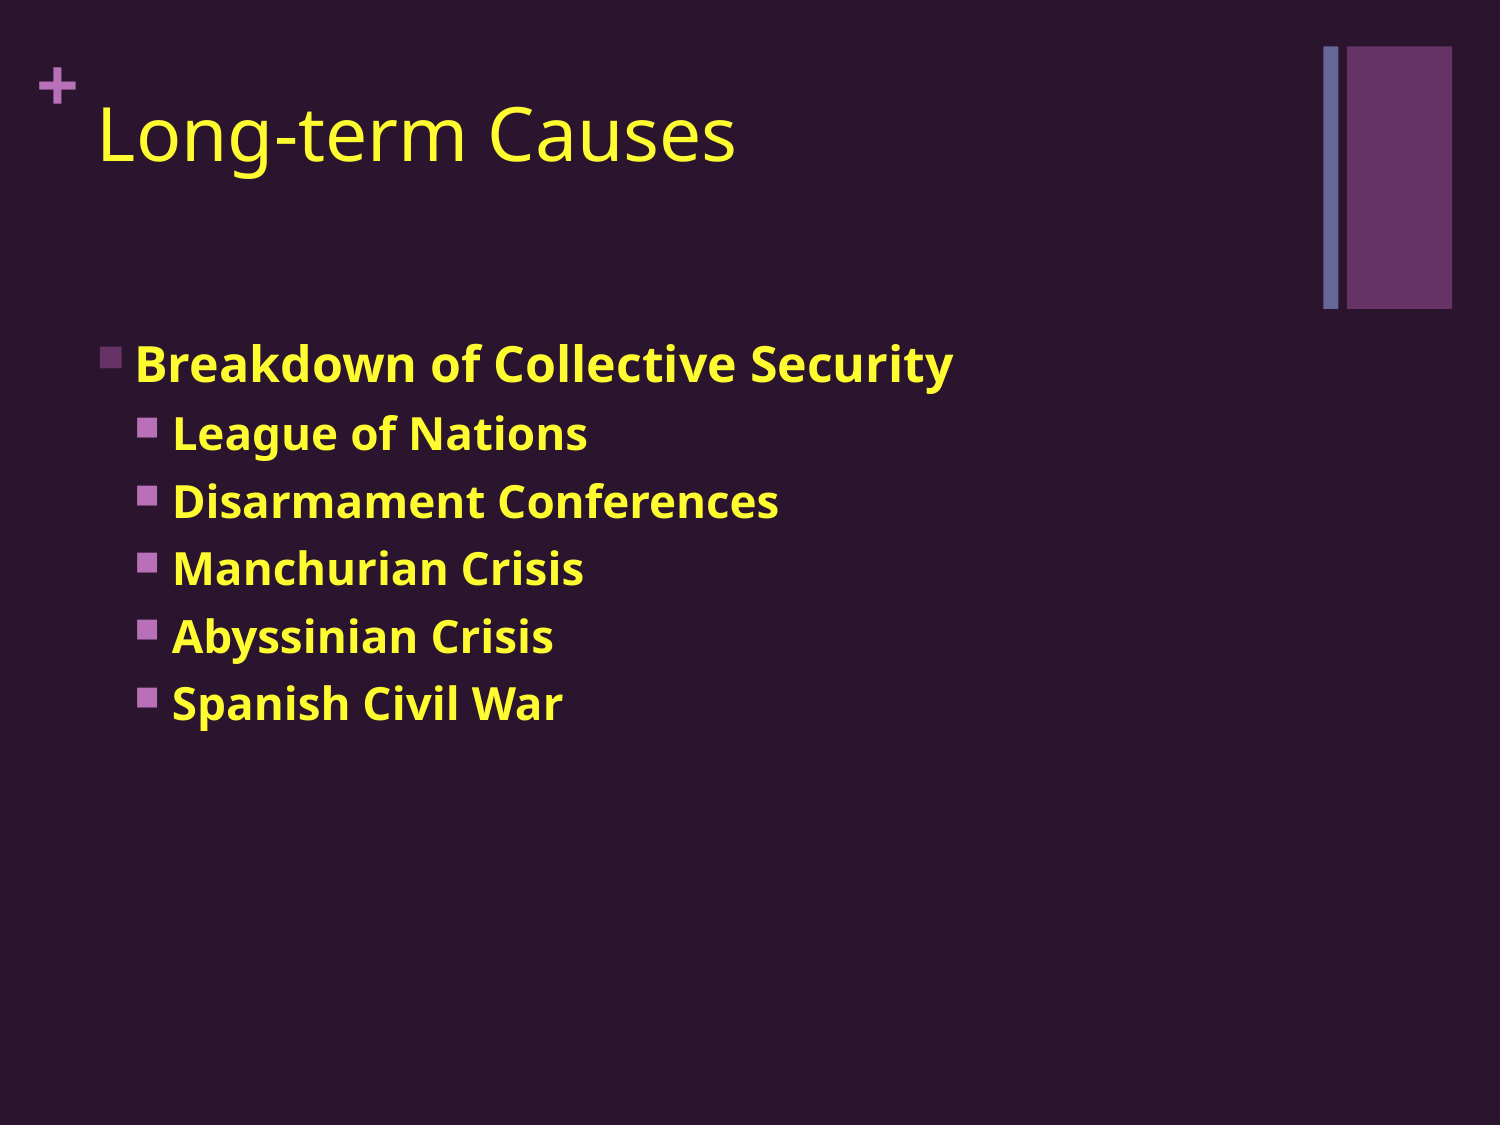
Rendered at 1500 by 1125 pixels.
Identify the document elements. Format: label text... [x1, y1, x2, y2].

title Long-term Causes [81, 79, 1322, 263]
list Breakdown of Collective Security League of Nations Disarmament Conferences Manchurian Crisis Abyssinian Crisis Spanish Civil War [81, 324, 1322, 1005]
